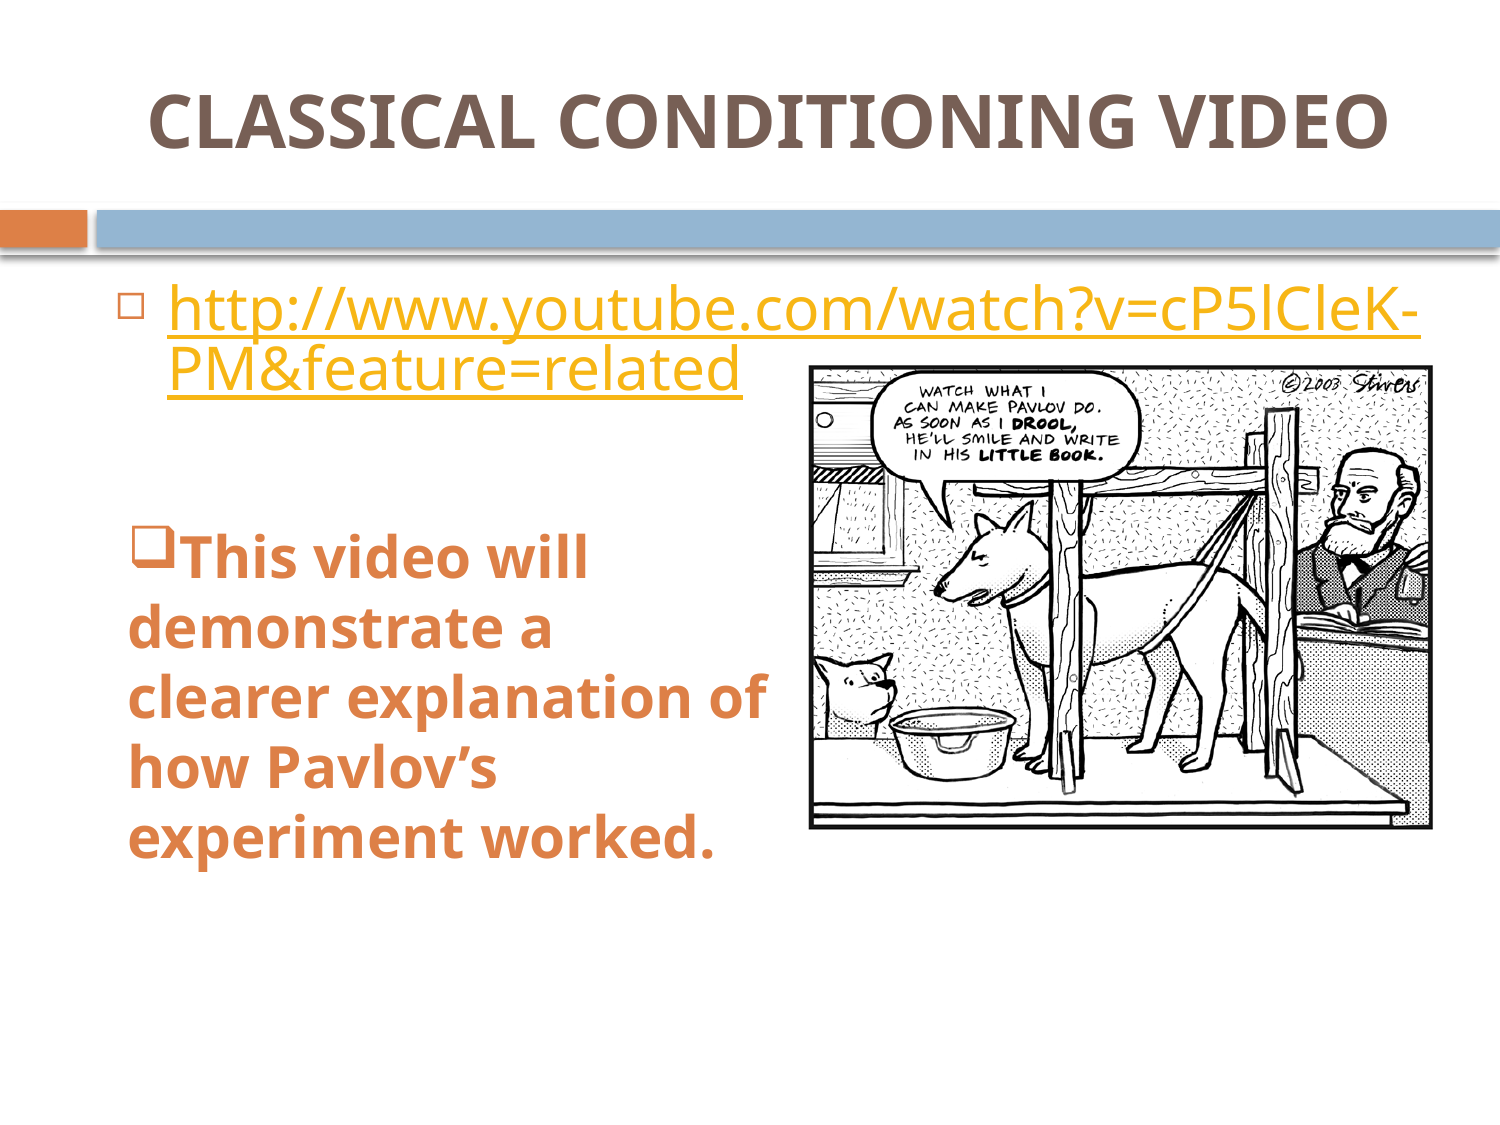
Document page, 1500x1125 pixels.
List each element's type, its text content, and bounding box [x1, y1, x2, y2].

text_box This video will demonstrate a clearer explanation of how Pavlov’s experiment worked. [112, 512, 788, 878]
list http://www.youtube.com/watch?v=cP5lCleK-PM&feature=related [99, 262, 1438, 513]
title CLASSICAL CONDITIONING VIDEO [100, 37, 1438, 200]
picture [799, 362, 1438, 838]
